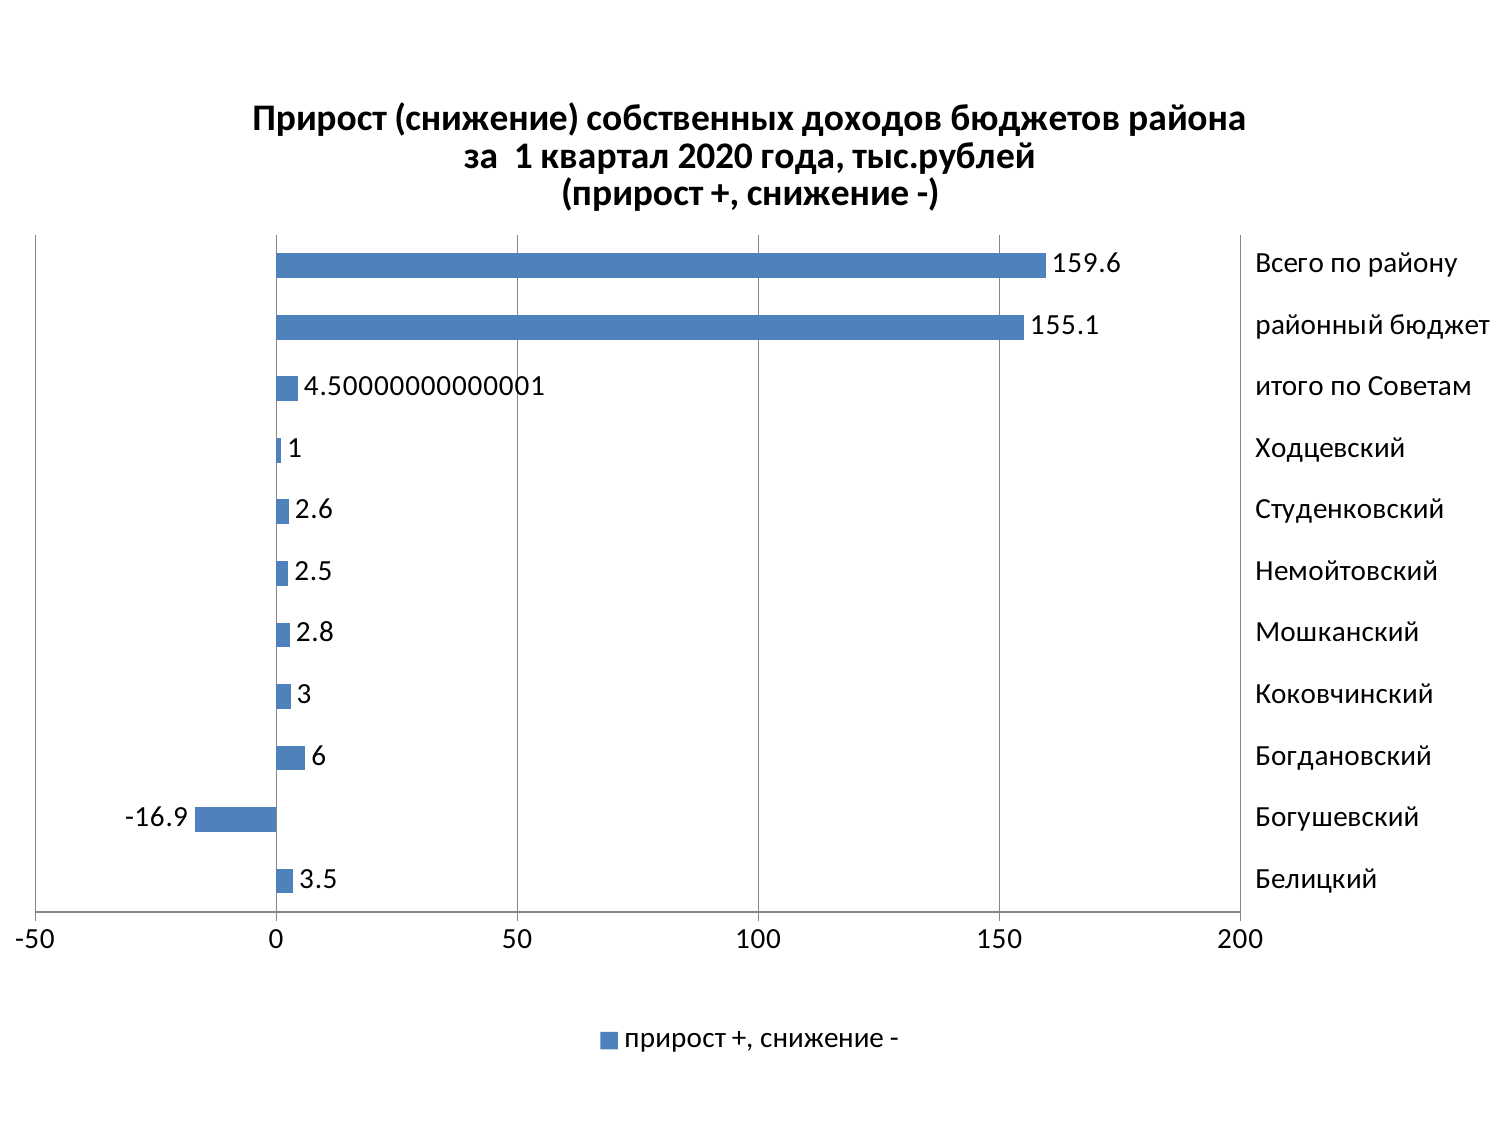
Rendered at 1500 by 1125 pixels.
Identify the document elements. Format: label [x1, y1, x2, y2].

chart [0, 63, 1500, 1062]
